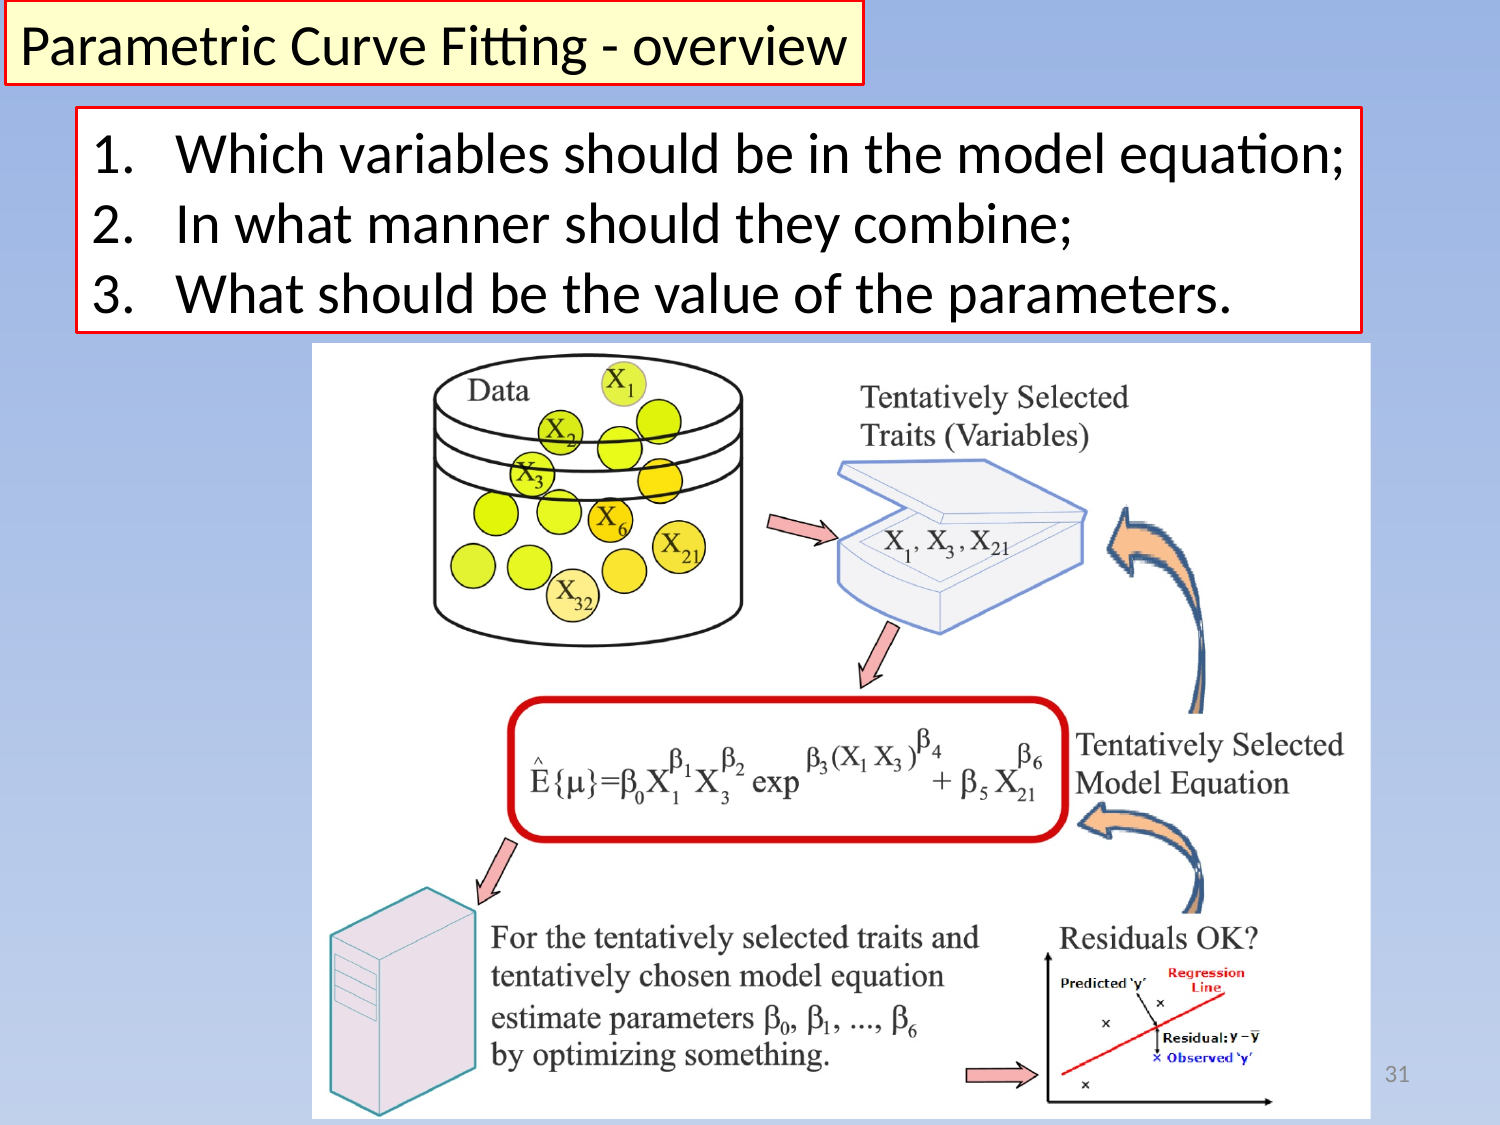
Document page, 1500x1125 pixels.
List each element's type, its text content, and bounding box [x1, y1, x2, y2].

text_box Which variables should be in the model equation; In what manner should they combine; What should be the value of the parameters. [76, 107, 1362, 333]
text_box Parametric Curve Fitting - overview [5, 0, 864, 85]
picture [311, 343, 1371, 1119]
slide_number 31 [1376, 1042, 1425, 1103]
